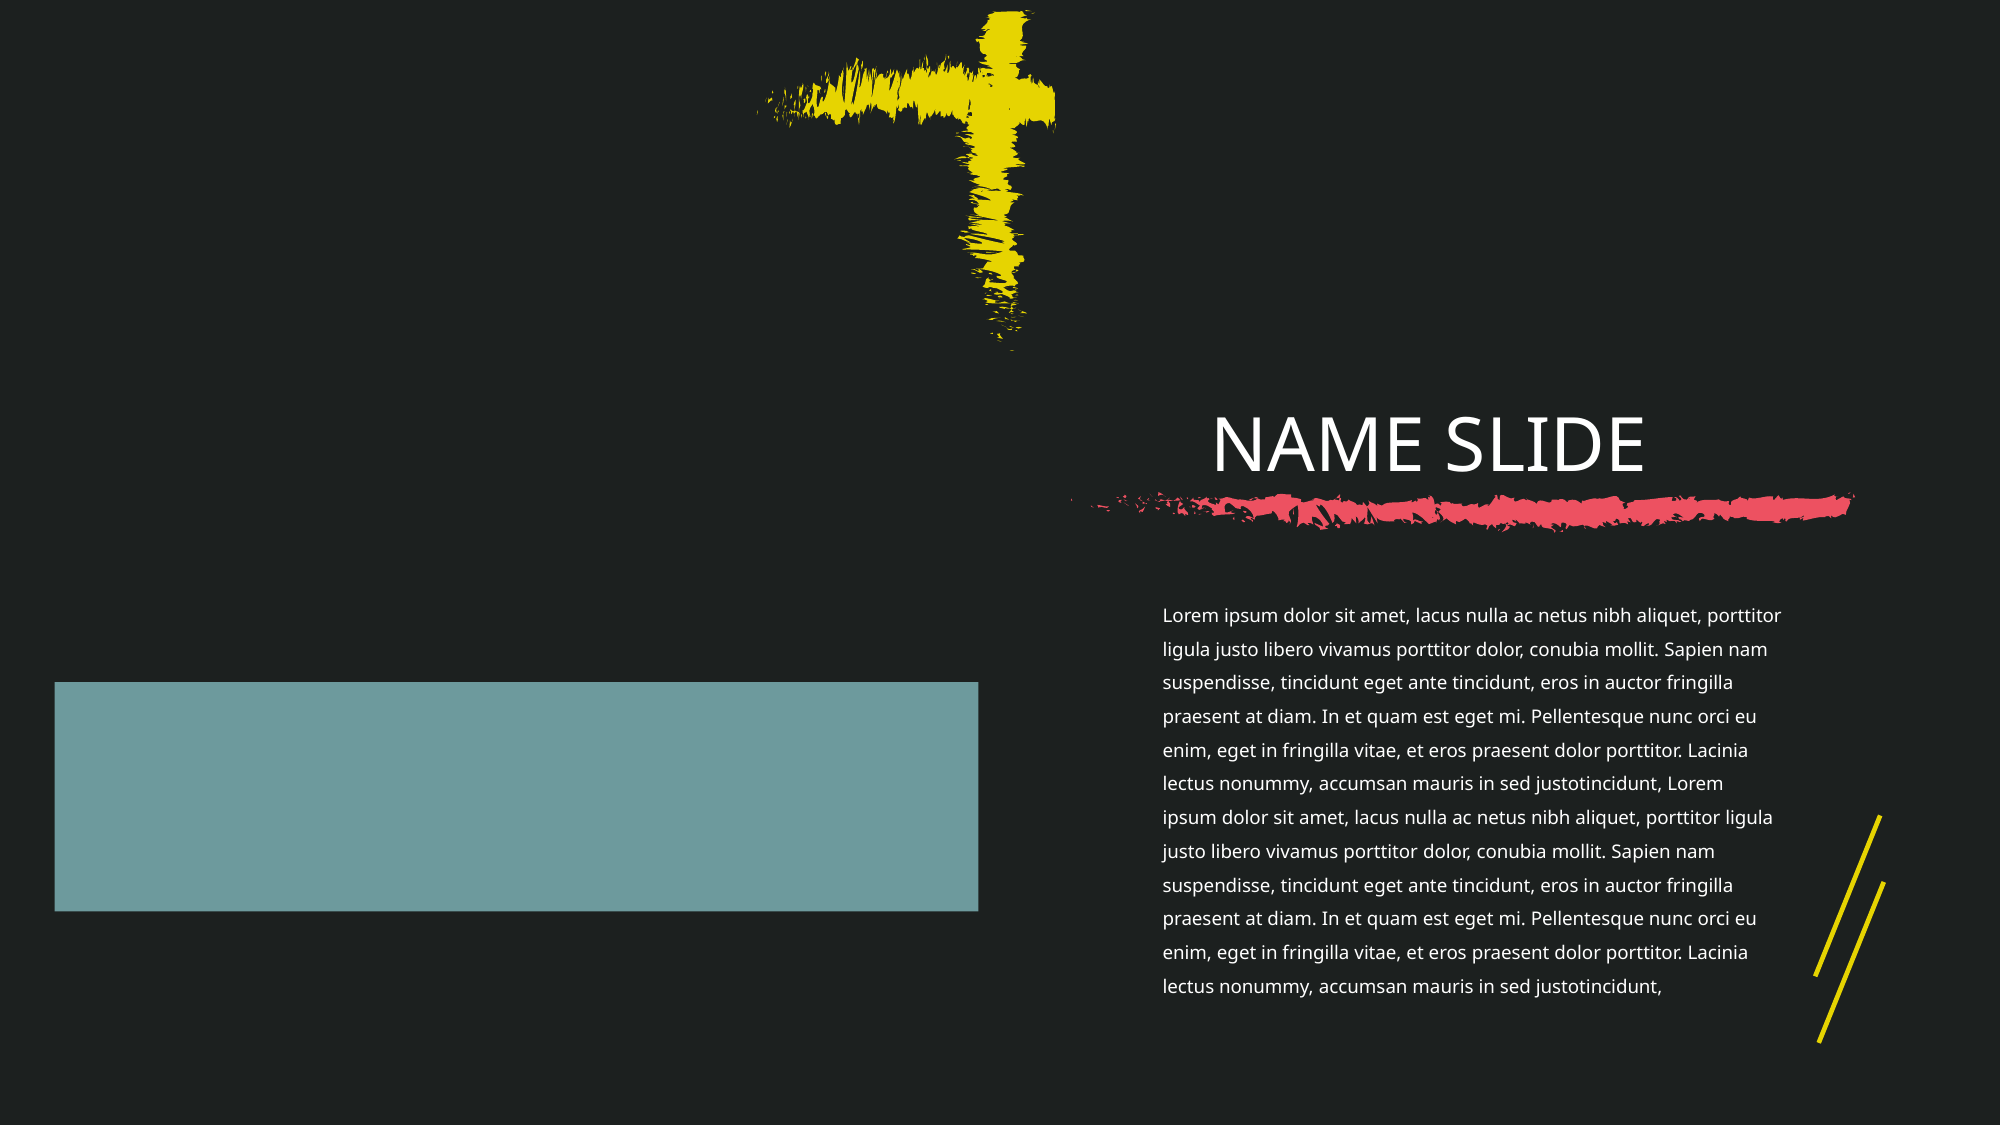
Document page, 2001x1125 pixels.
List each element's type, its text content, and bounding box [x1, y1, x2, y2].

picture [54, 71, 979, 1043]
text_box Lorem ipsum dolor sit amet, lacus nulla ac netus nibh aliquet, porttitor ligula justo libero vivamus porttitor dolor, conubia mollit. Sapien nam suspendisse, tincidunt eget ante tincidunt, eros in auctor fringilla praesent at diam. In et quam est eget mi. Pellentesque nunc orci eu enim, eget in fringilla vitae, et eros praesent dolor porttitor. Lacinia lectus nonummy, accumsan mauris in sed justotincidunt, Lorem ipsum dolor sit amet, lacus nulla ac netus nibh aliquet, porttitor ligula justo libero vivamus porttitor dolor, conubia mollit. Sapien nam suspendisse, tincidunt eget ante tincidunt, eros in auctor fringilla praesent at diam. In et quam est eget mi. Pellentesque nunc orci eu enim, eget in fringilla vitae, et eros praesent dolor porttitor. Lacinia lectus nonummy, accumsan mauris in sed justotincidunt, [1147, 584, 1797, 1038]
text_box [732, 23, 1074, 323]
text_box NAME SLIDE [1170, 376, 1688, 490]
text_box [1815, 815, 1884, 1043]
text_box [1070, 490, 1856, 533]
